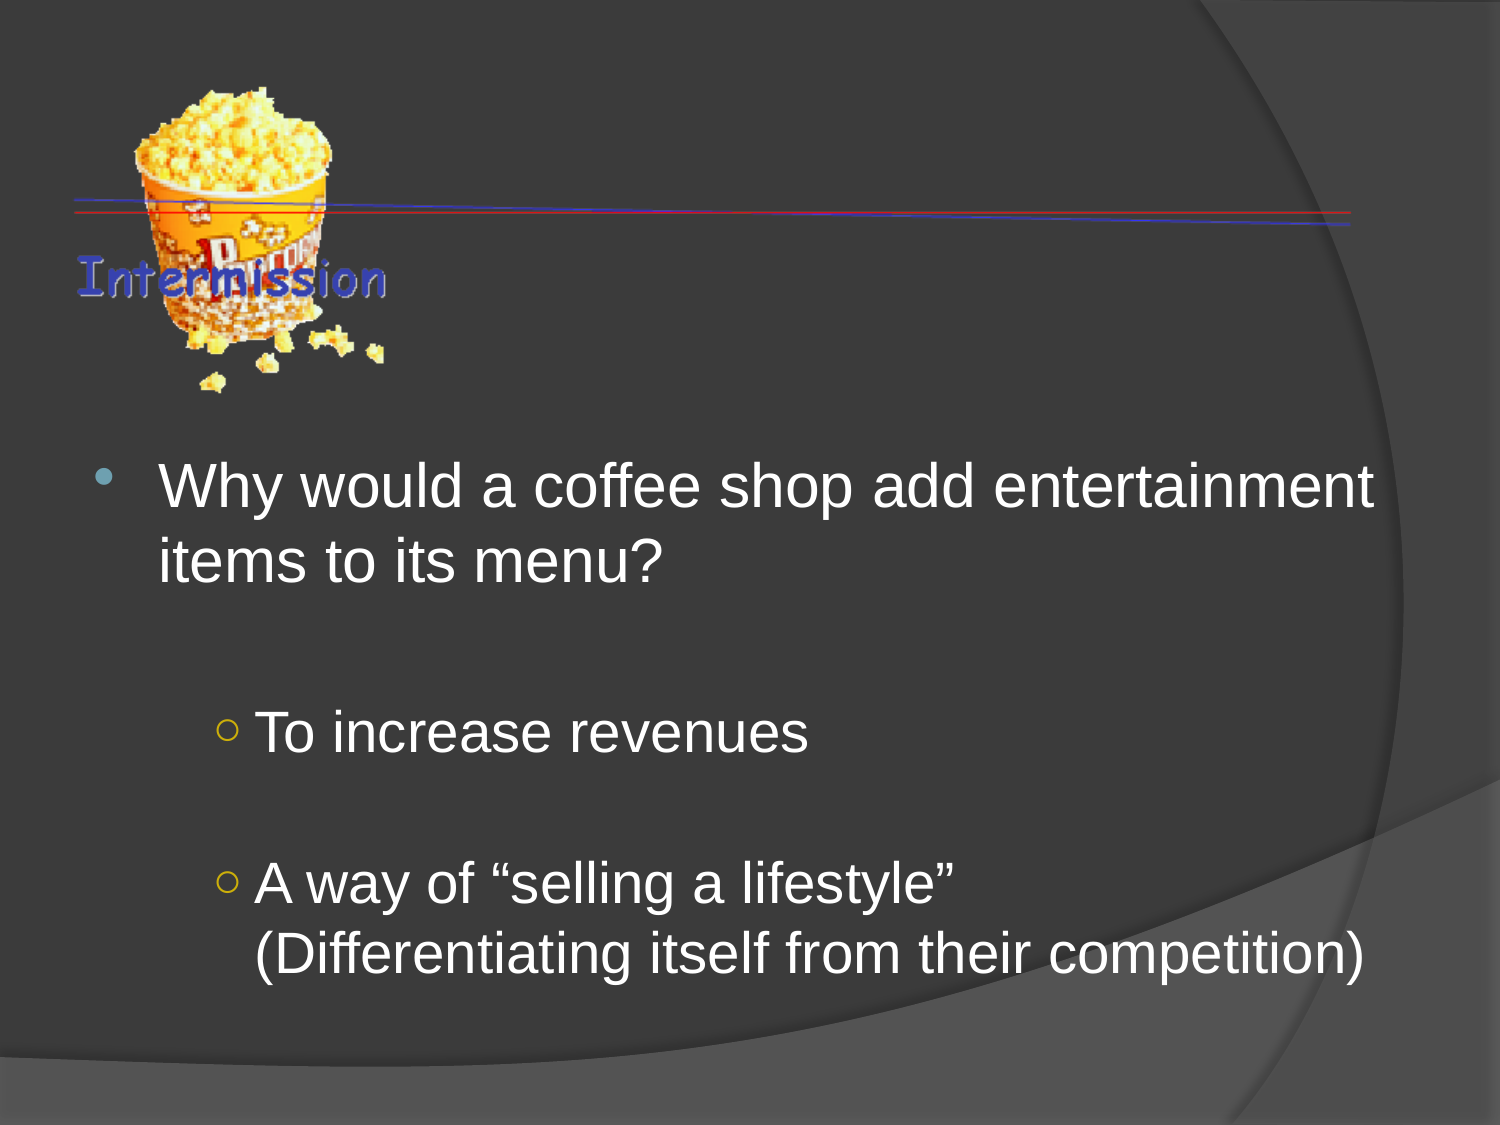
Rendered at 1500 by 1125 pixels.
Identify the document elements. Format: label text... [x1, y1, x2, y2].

list Why would a coffee shop add entertainment items to its menu? To increase revenues A way of “selling a lifestyle” (Differentiating itself from their competition) [75, 437, 1413, 1063]
picture [62, 74, 1352, 451]
